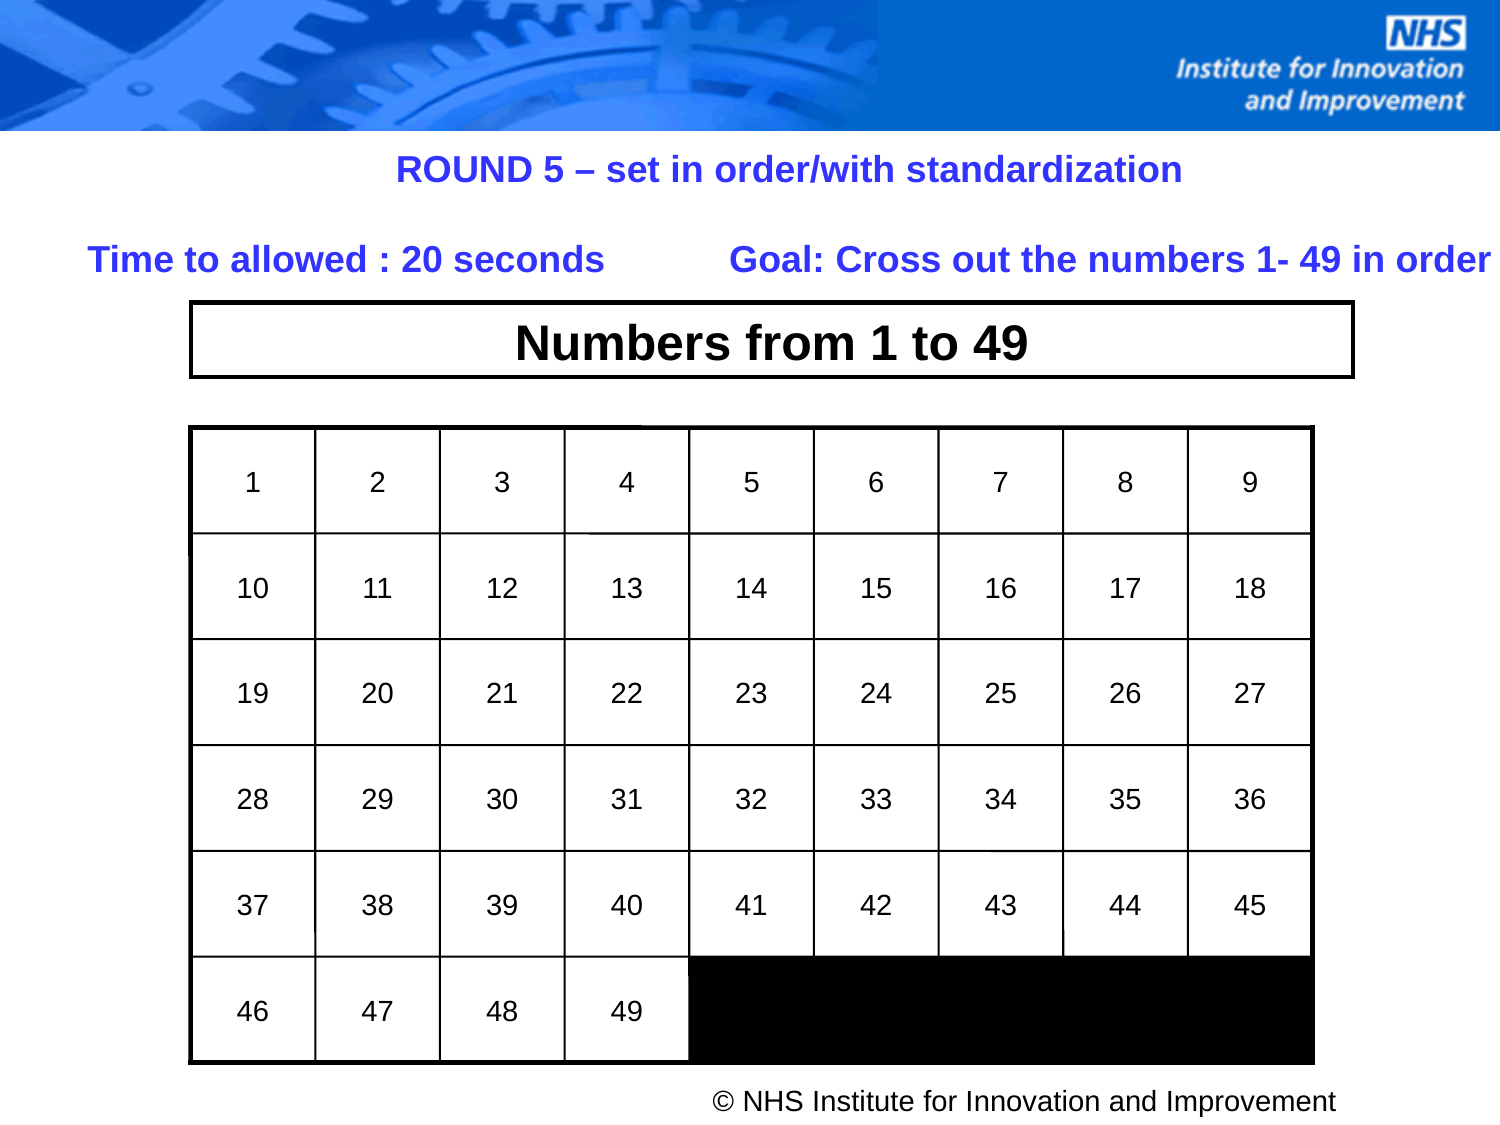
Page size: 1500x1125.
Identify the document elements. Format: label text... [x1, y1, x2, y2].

text_box © NHS Institute for Innovation and Improvement [697, 1075, 1352, 1125]
text_box ROUND 5 – set in order/with standardization Time to allowed : 20 seconds Goal: Cross out the numbers 1- 49 in order [72, 137, 1500, 287]
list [0, 0, 1500, 131]
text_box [190, 427, 1313, 1063]
text_box Numbers from 1 to 49 [190, 302, 1354, 378]
